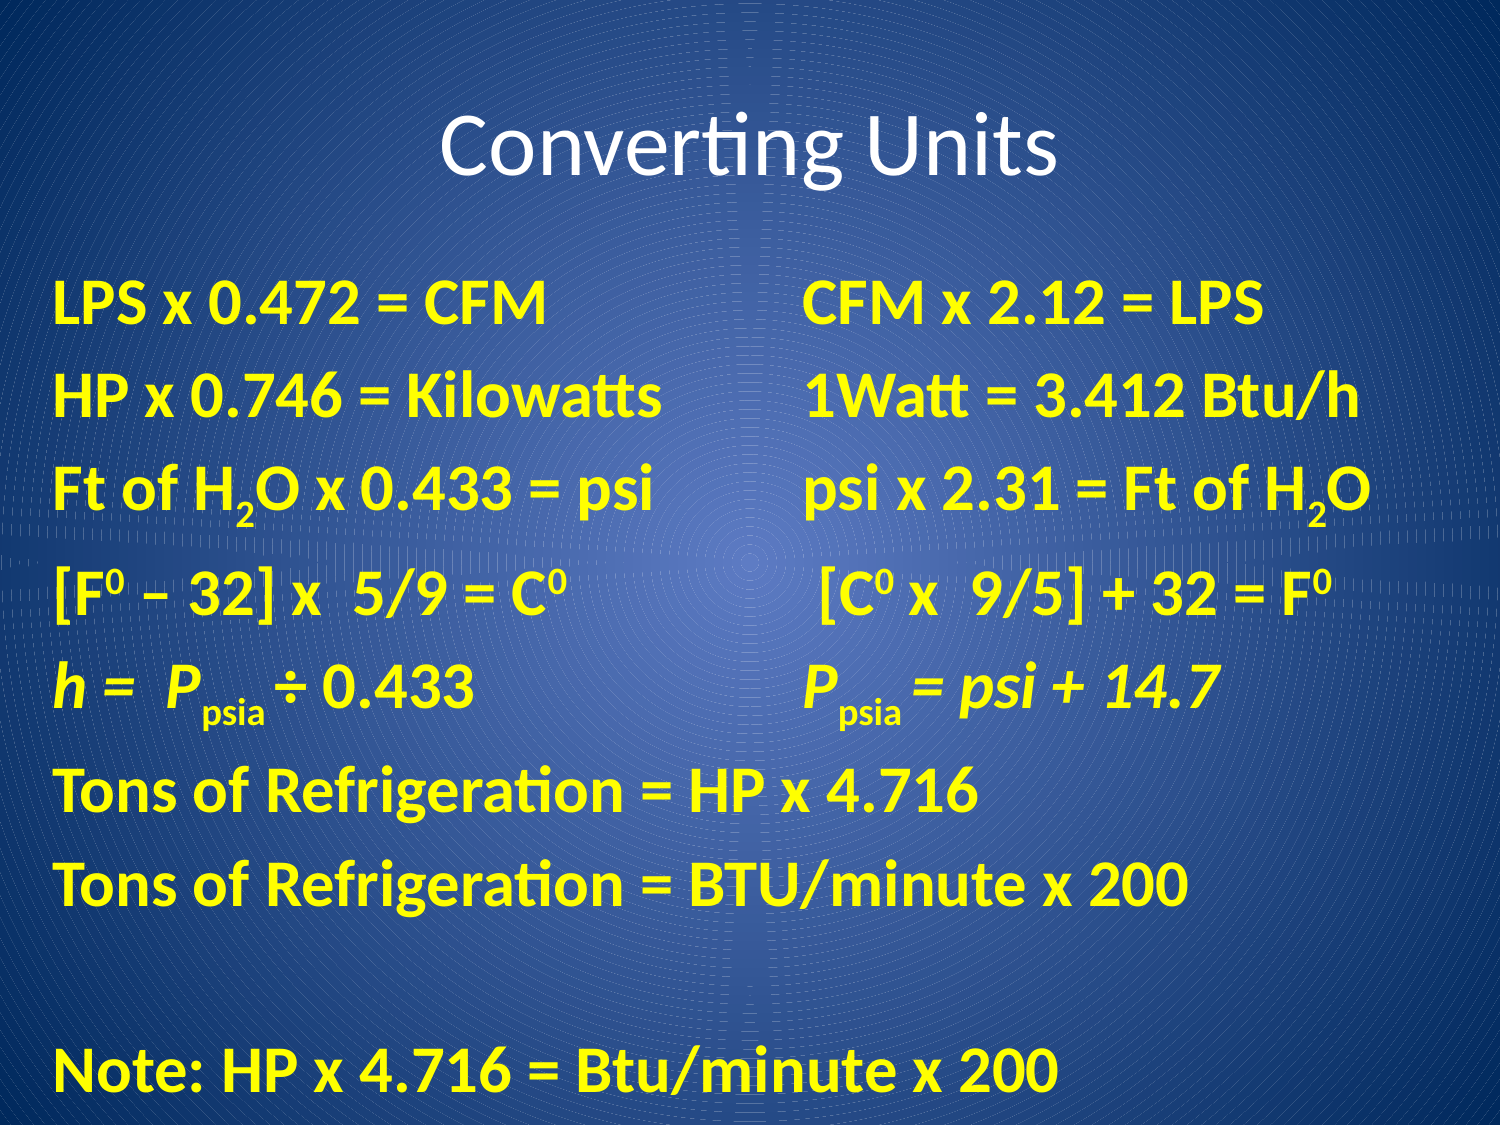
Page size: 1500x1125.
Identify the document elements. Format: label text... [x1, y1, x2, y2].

title Converting Units [75, 45, 1425, 233]
list LPS x 0.472 = CFM CFM x 2.12 = LPS HP x 0.746 = Kilowatts 1Watt = 3.412 Btu/h Ft of H2O x 0.433 = psi psi x 2.31 = Ft of H2O [F0 – 32] x 5/9 = C0 [C0 x 9/5] + 32 = F0 h = Ppsia ÷ 0.433 Ppsia = psi + 14.7 Tons of Refrigeration = HP x 4.716 Tons of Refrigeration = BTU/minute x 200 Note: HP x 4.716 = Btu/minute x 200 [37, 249, 1475, 1125]
